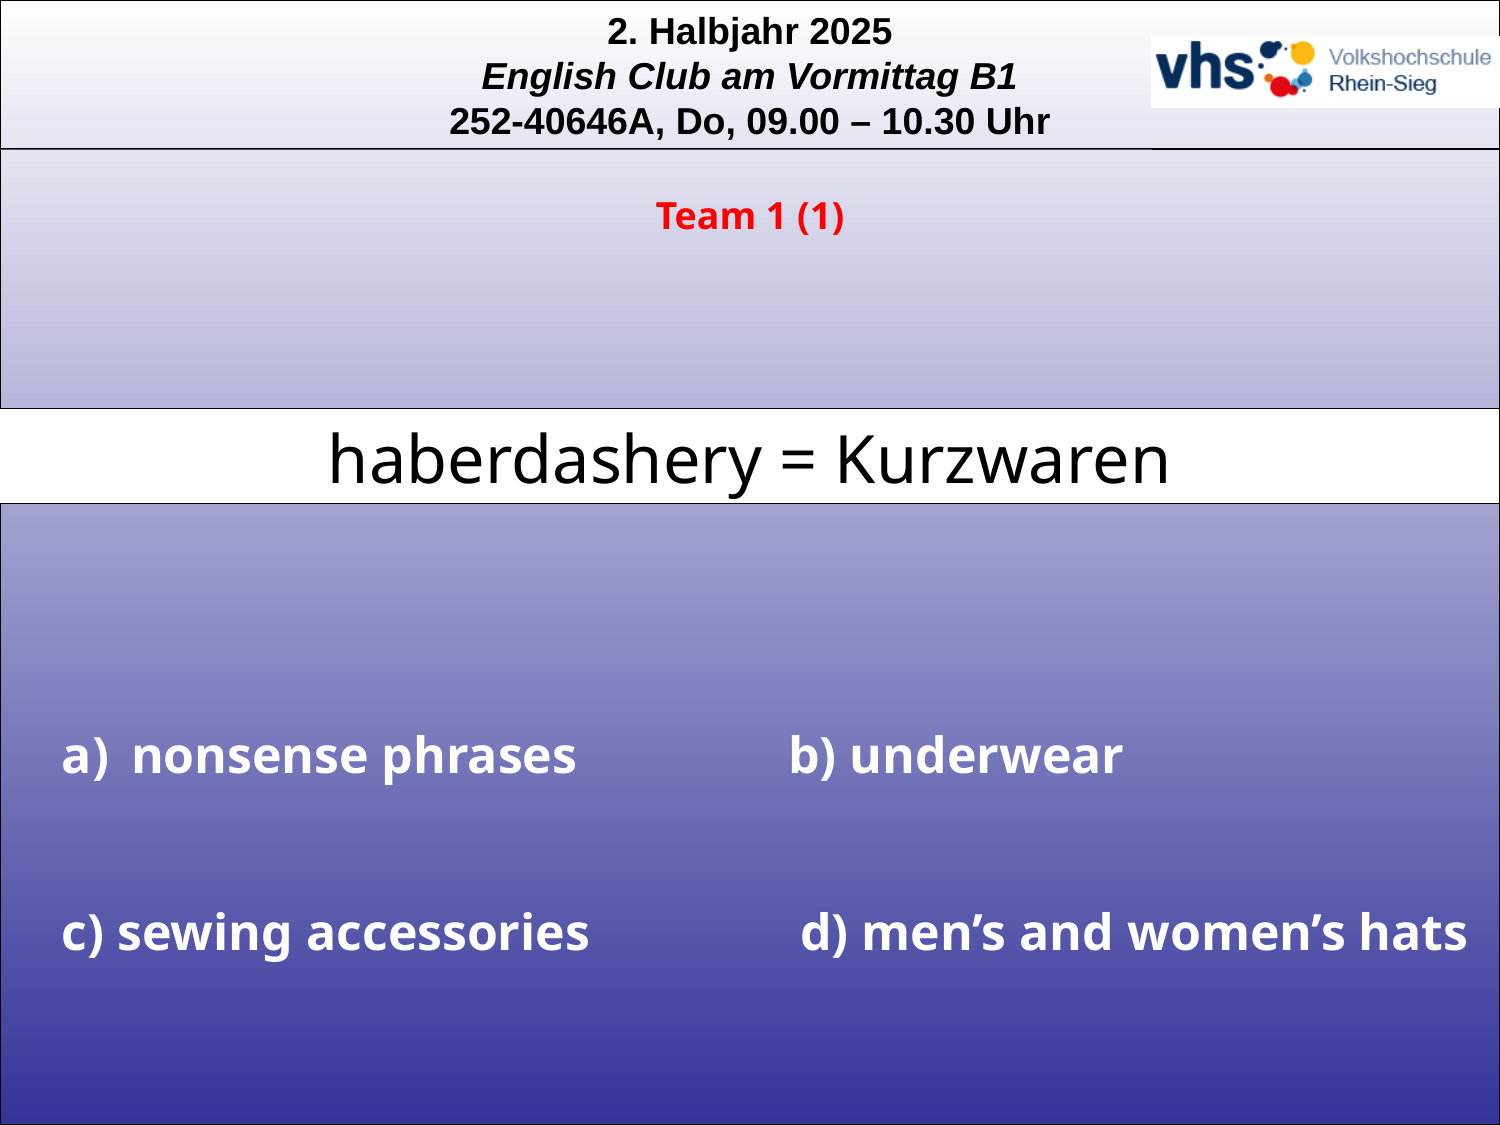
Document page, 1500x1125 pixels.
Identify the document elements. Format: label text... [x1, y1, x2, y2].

text_box b) underwear [773, 716, 1500, 791]
text_box nonsense phrases [47, 716, 773, 791]
text_box c) sewing accessories [47, 893, 727, 968]
text_box Team 1 (1) [0, 184, 1500, 245]
picture [1151, 36, 1500, 108]
text_box haberdashery = Kurzwaren [0, 408, 1500, 504]
text_box d) men’s and women’s hats [785, 893, 1495, 968]
